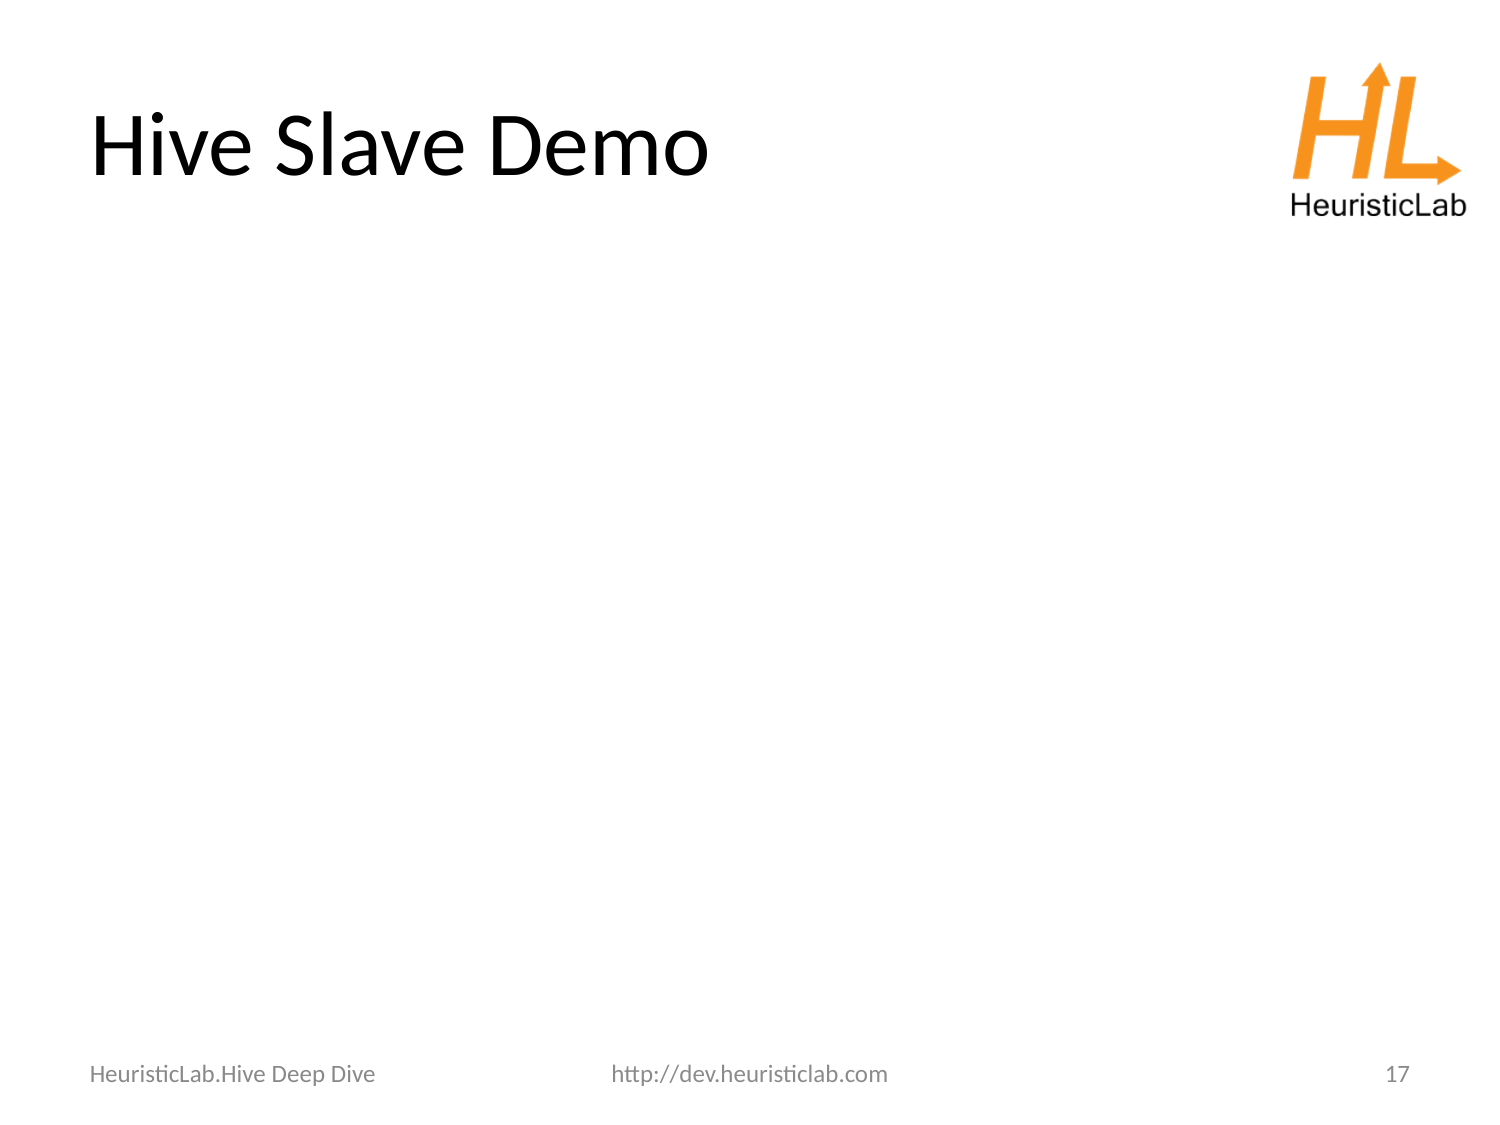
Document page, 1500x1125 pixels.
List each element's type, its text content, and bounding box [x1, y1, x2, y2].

title Hive Slave Demo [74, 44, 1282, 233]
text_box HeuristicLab.Hive Deep Dive [75, 1042, 425, 1103]
picture [1281, 27, 1474, 244]
text_box http://dev.heuristiclab.com [512, 1042, 988, 1103]
text_box 17 [1074, 1042, 1425, 1103]
